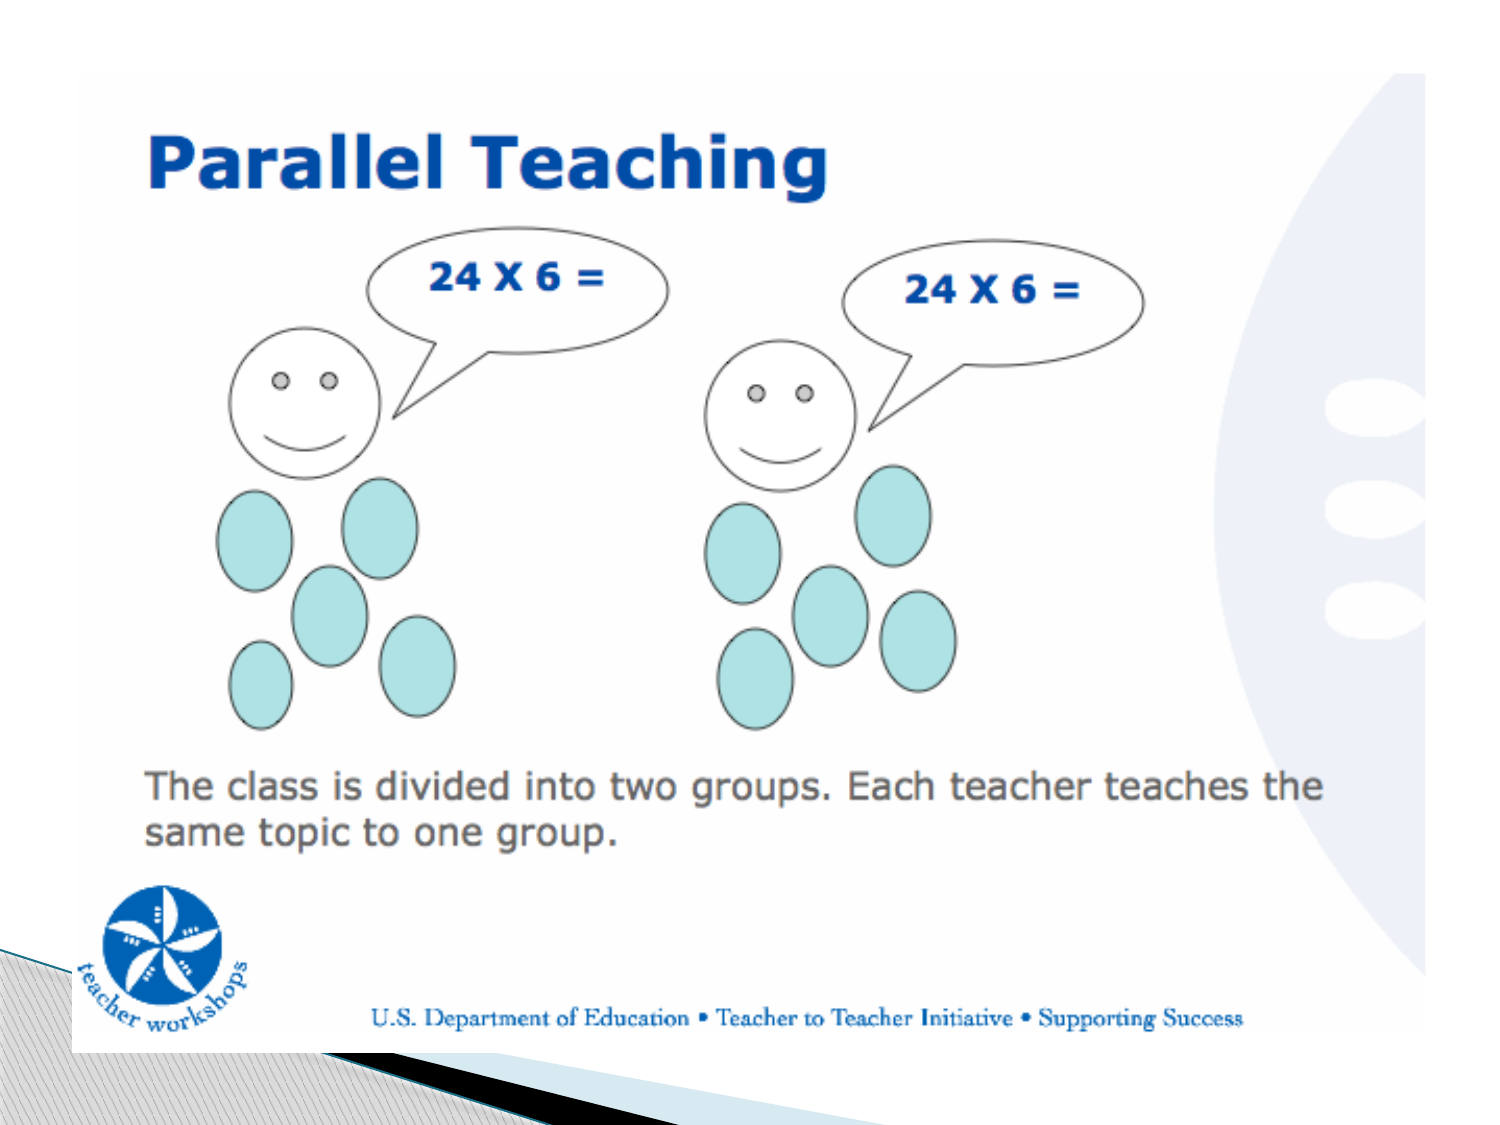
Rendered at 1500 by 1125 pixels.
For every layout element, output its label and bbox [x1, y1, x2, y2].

picture [72, 72, 1428, 1053]
